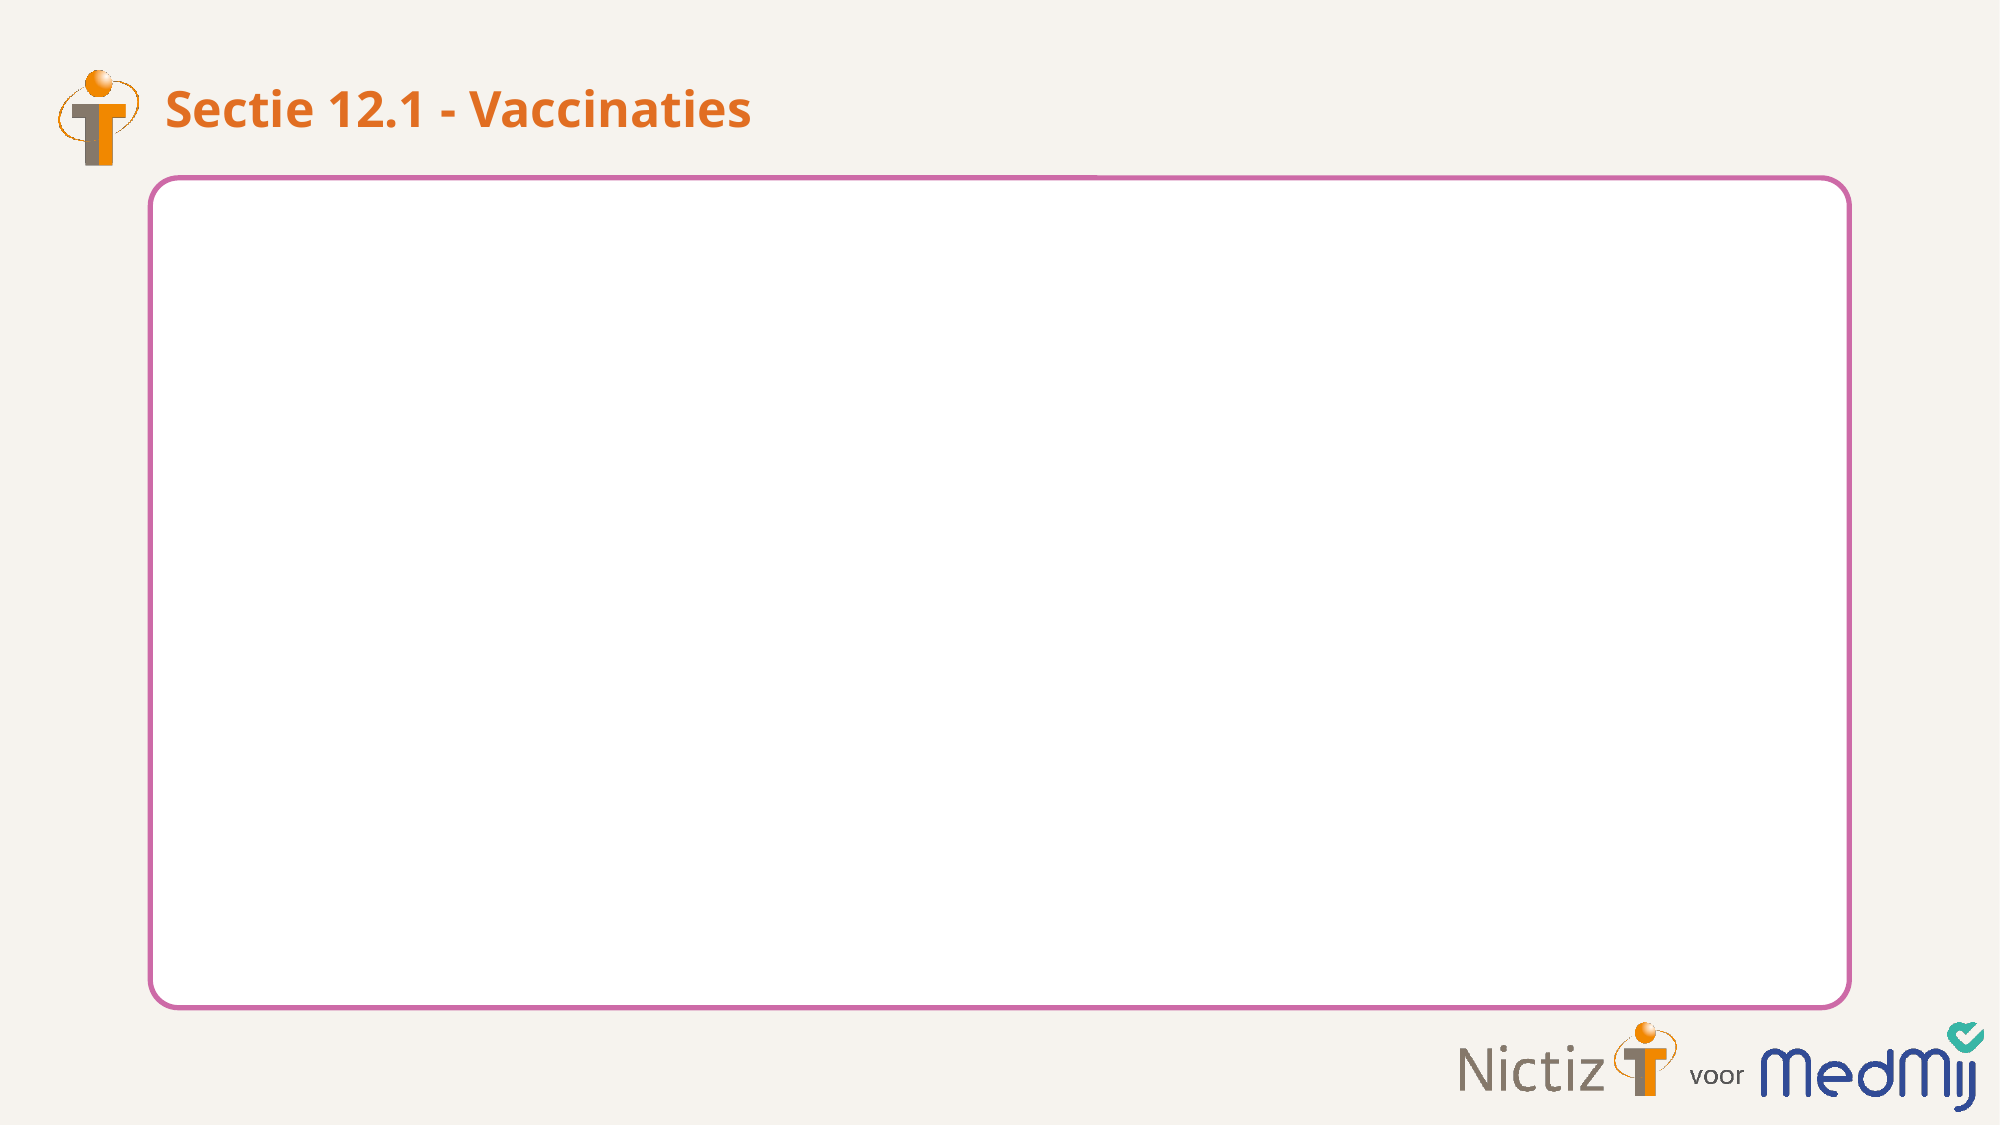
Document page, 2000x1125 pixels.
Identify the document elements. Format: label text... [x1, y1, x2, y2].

title Sectie 12.1 - Vaccinaties [150, 76, 1850, 165]
picture [50, 66, 151, 187]
picture [1457, 1019, 1988, 1113]
